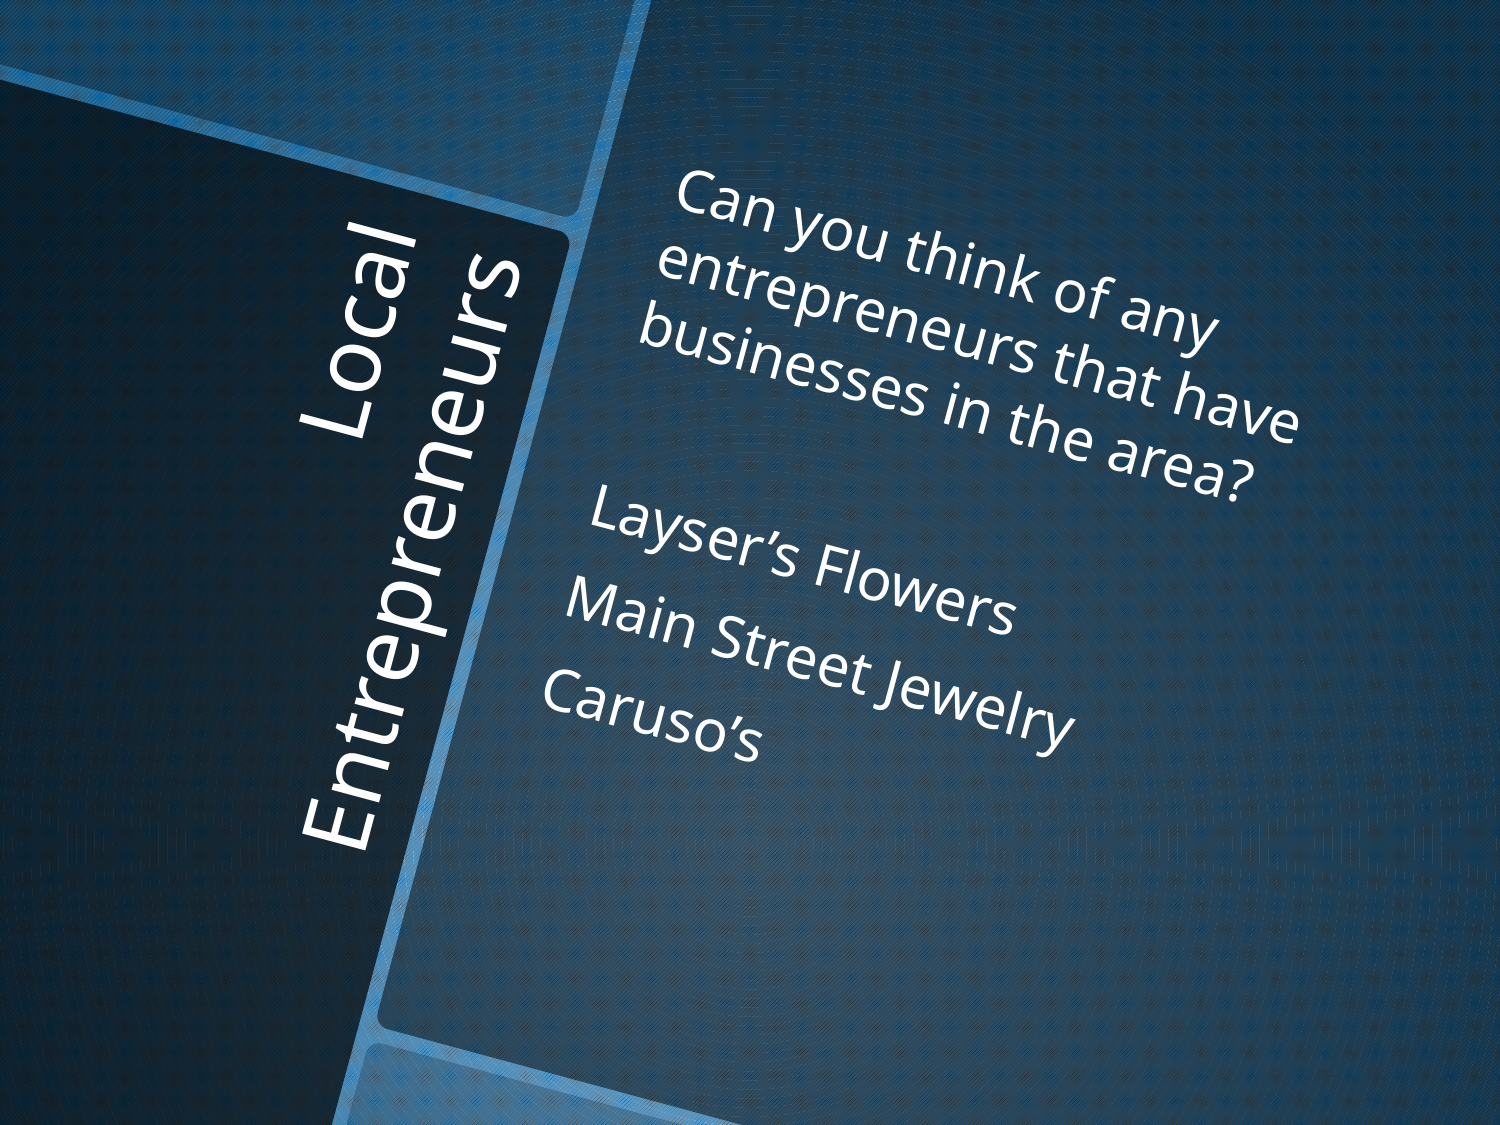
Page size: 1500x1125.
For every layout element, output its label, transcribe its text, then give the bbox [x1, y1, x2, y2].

list Can you think of any entrepreneurs that have businesses in the area? Layser’s Flowers Main Street Jewelry Caruso’s [475, 72, 1430, 1076]
title Local Entrepreneurs [69, 181, 554, 1056]
